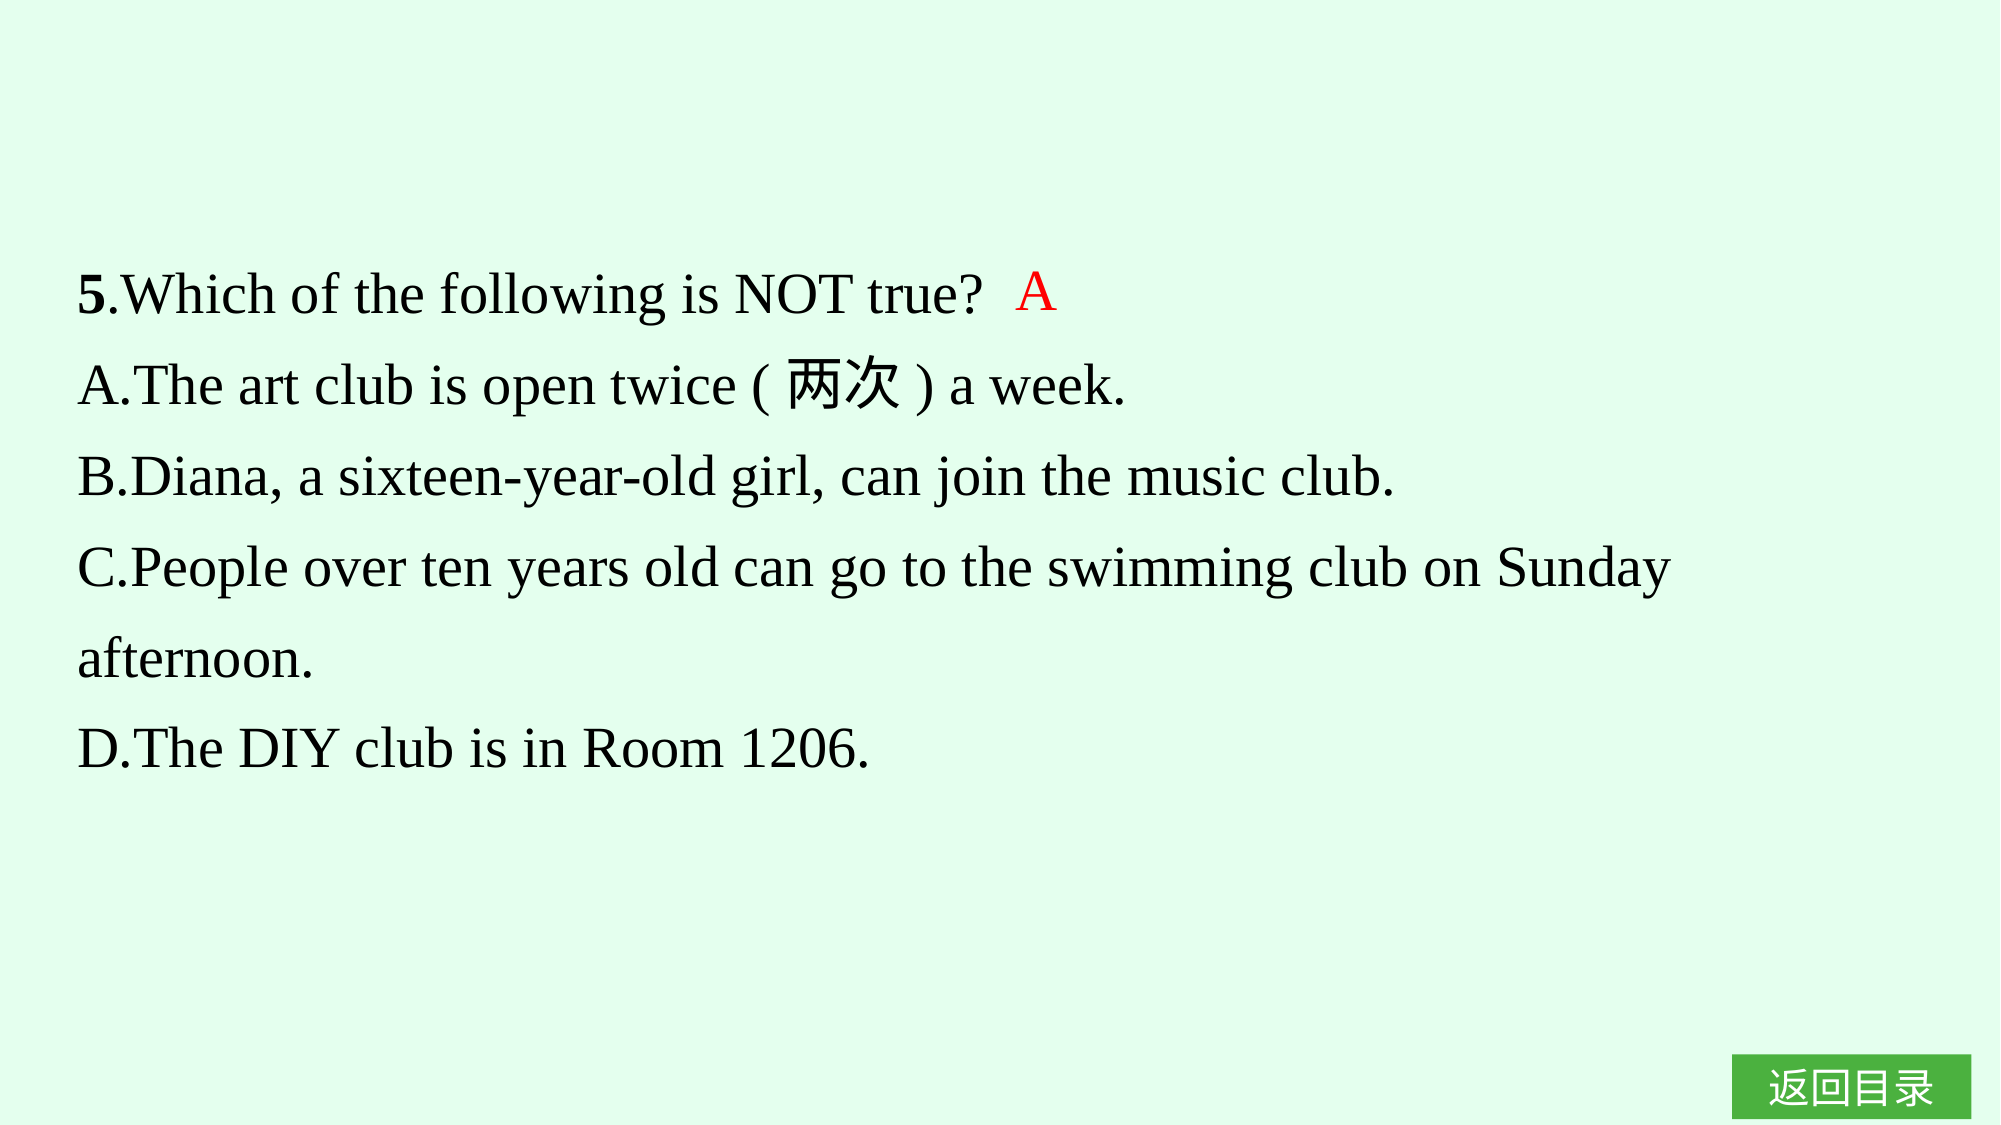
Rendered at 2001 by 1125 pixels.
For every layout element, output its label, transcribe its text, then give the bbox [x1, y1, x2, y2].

text_box A [1000, 244, 1073, 330]
text_box 5.Which of the following is NOT true? A.The art club is open twice (两次) a week. B.Diana, a sixteen-year-old girl, can join the music club. C.People over ten years old can go to the swimming club on Sunday afternoon. D.The DIY club is in Room 1206. [62, 226, 1938, 787]
